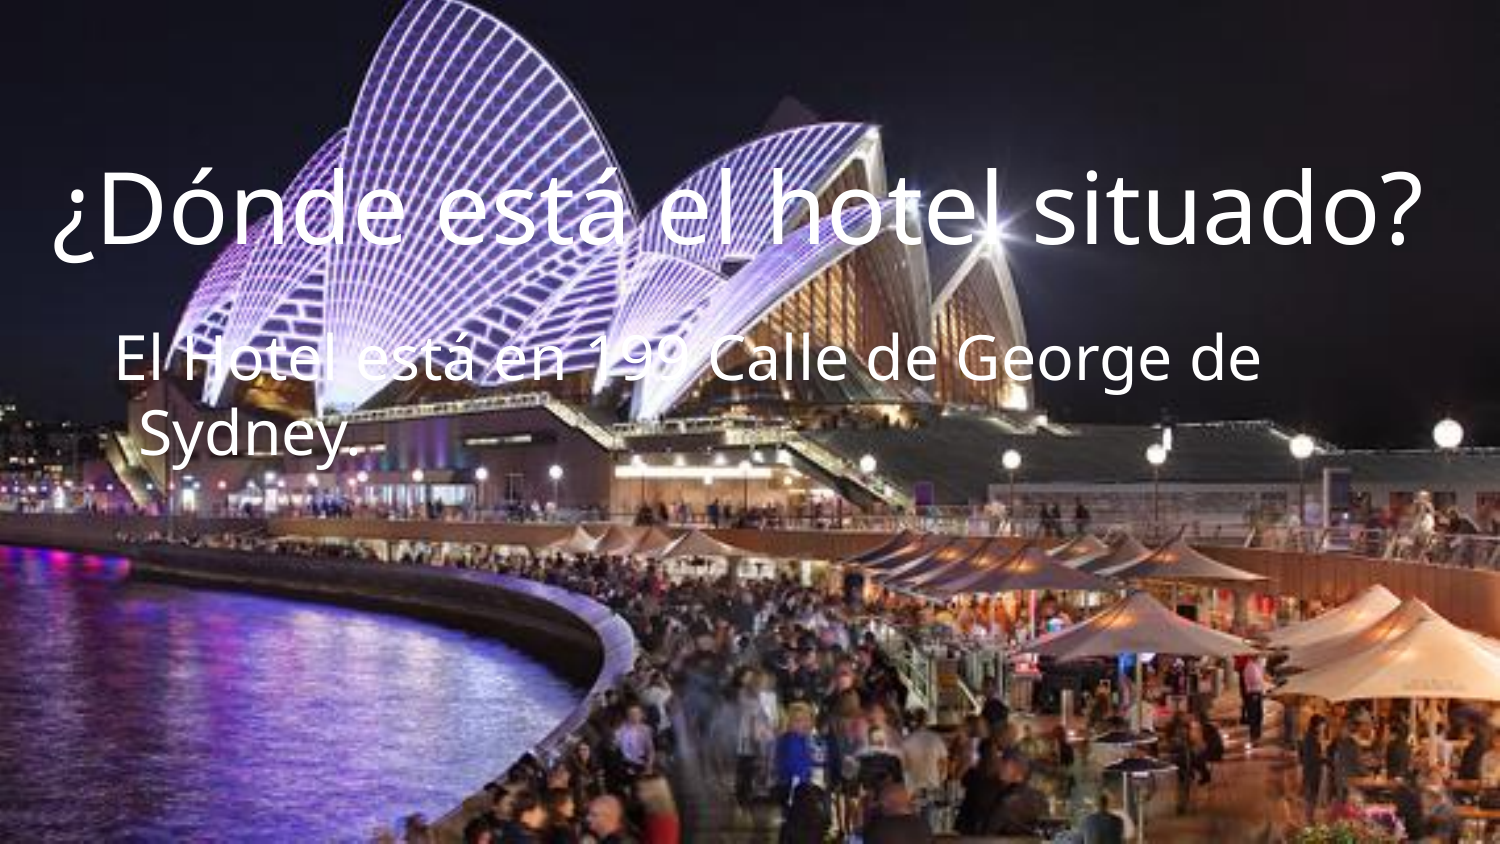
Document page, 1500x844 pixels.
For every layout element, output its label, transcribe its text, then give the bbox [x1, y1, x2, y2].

title ¿Dónde está el hotel situado? [37, 33, 1463, 280]
list El Hotel está en 199 Calle de George de Sydney. [67, 303, 1418, 844]
picture [0, 0, 1500, 844]
